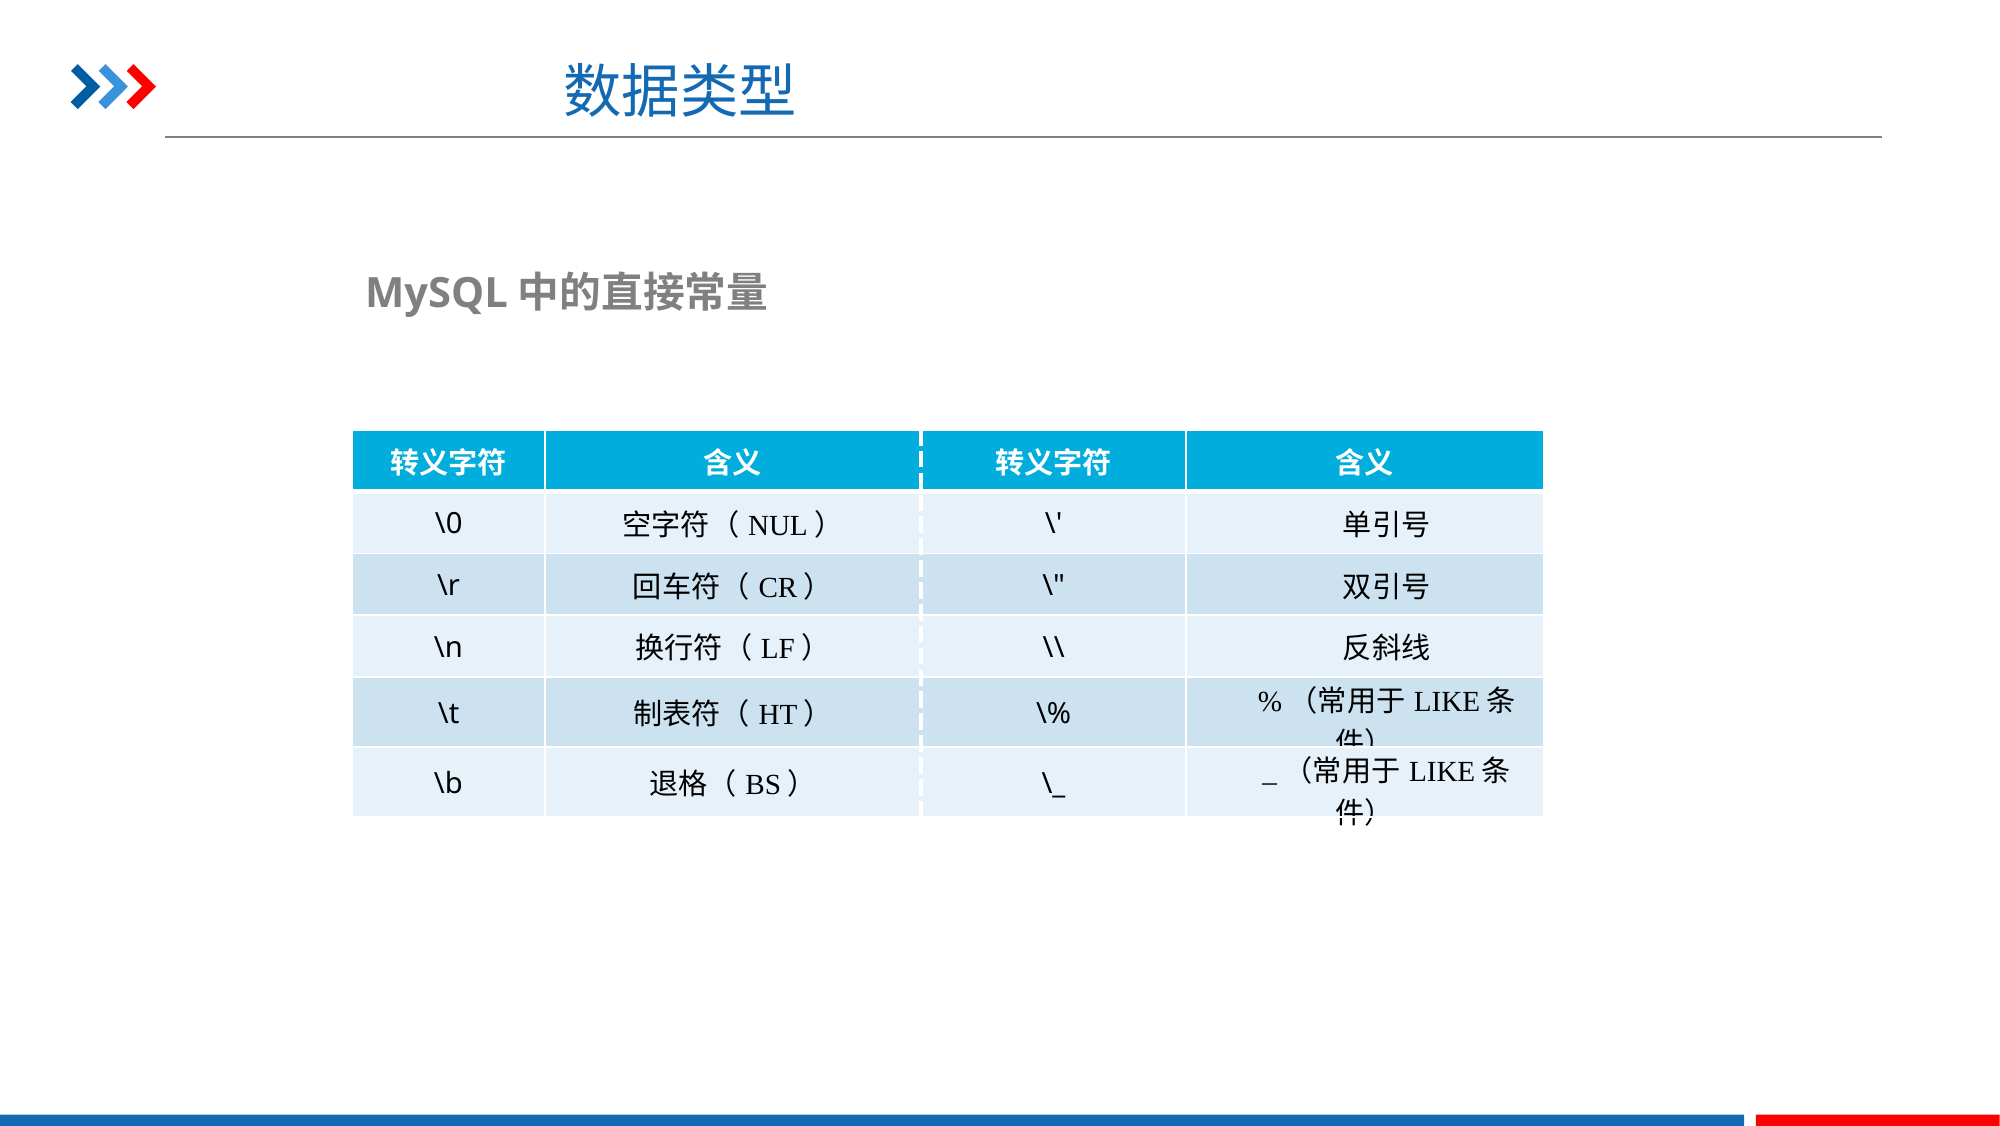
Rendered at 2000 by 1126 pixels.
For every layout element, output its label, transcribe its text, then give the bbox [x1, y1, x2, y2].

table_cell \\ [921, 616, 1185, 676]
table_cell 制表符（HT） [546, 678, 921, 746]
table_cell 反斜线 [1187, 616, 1543, 676]
table_cell \" [921, 554, 1185, 614]
table_cell \0 [353, 494, 544, 553]
table_header 转义字符 [921, 431, 1185, 489]
table_cell \% [921, 678, 1185, 746]
table_cell \' [921, 494, 1185, 553]
table_header 转义字符 [353, 431, 544, 489]
table_cell 回车符（CR） [546, 554, 921, 614]
table_cell \t [353, 678, 544, 746]
table_cell 退格（BS） [546, 748, 921, 816]
table_cell 单引号 [1187, 494, 1543, 553]
table_cell _（常用于LIKE条件） [1187, 748, 1543, 816]
table_cell 换行符（LF） [546, 616, 921, 676]
table_cell \b [353, 748, 544, 816]
table_cell 空字符（NUL） [546, 494, 921, 553]
table_cell \_ [921, 748, 1185, 816]
table_header 含义 [1187, 431, 1543, 489]
title 数据类型 [521, 25, 1296, 153]
text_box MySQL中的直接常量 [350, 258, 1315, 324]
table_cell %（常用于LIKE条件） [1187, 678, 1543, 746]
table_cell \r [353, 554, 544, 614]
table_header 含义 [546, 431, 921, 489]
table_cell 双引号 [1187, 554, 1543, 614]
table_cell \n [353, 616, 544, 676]
